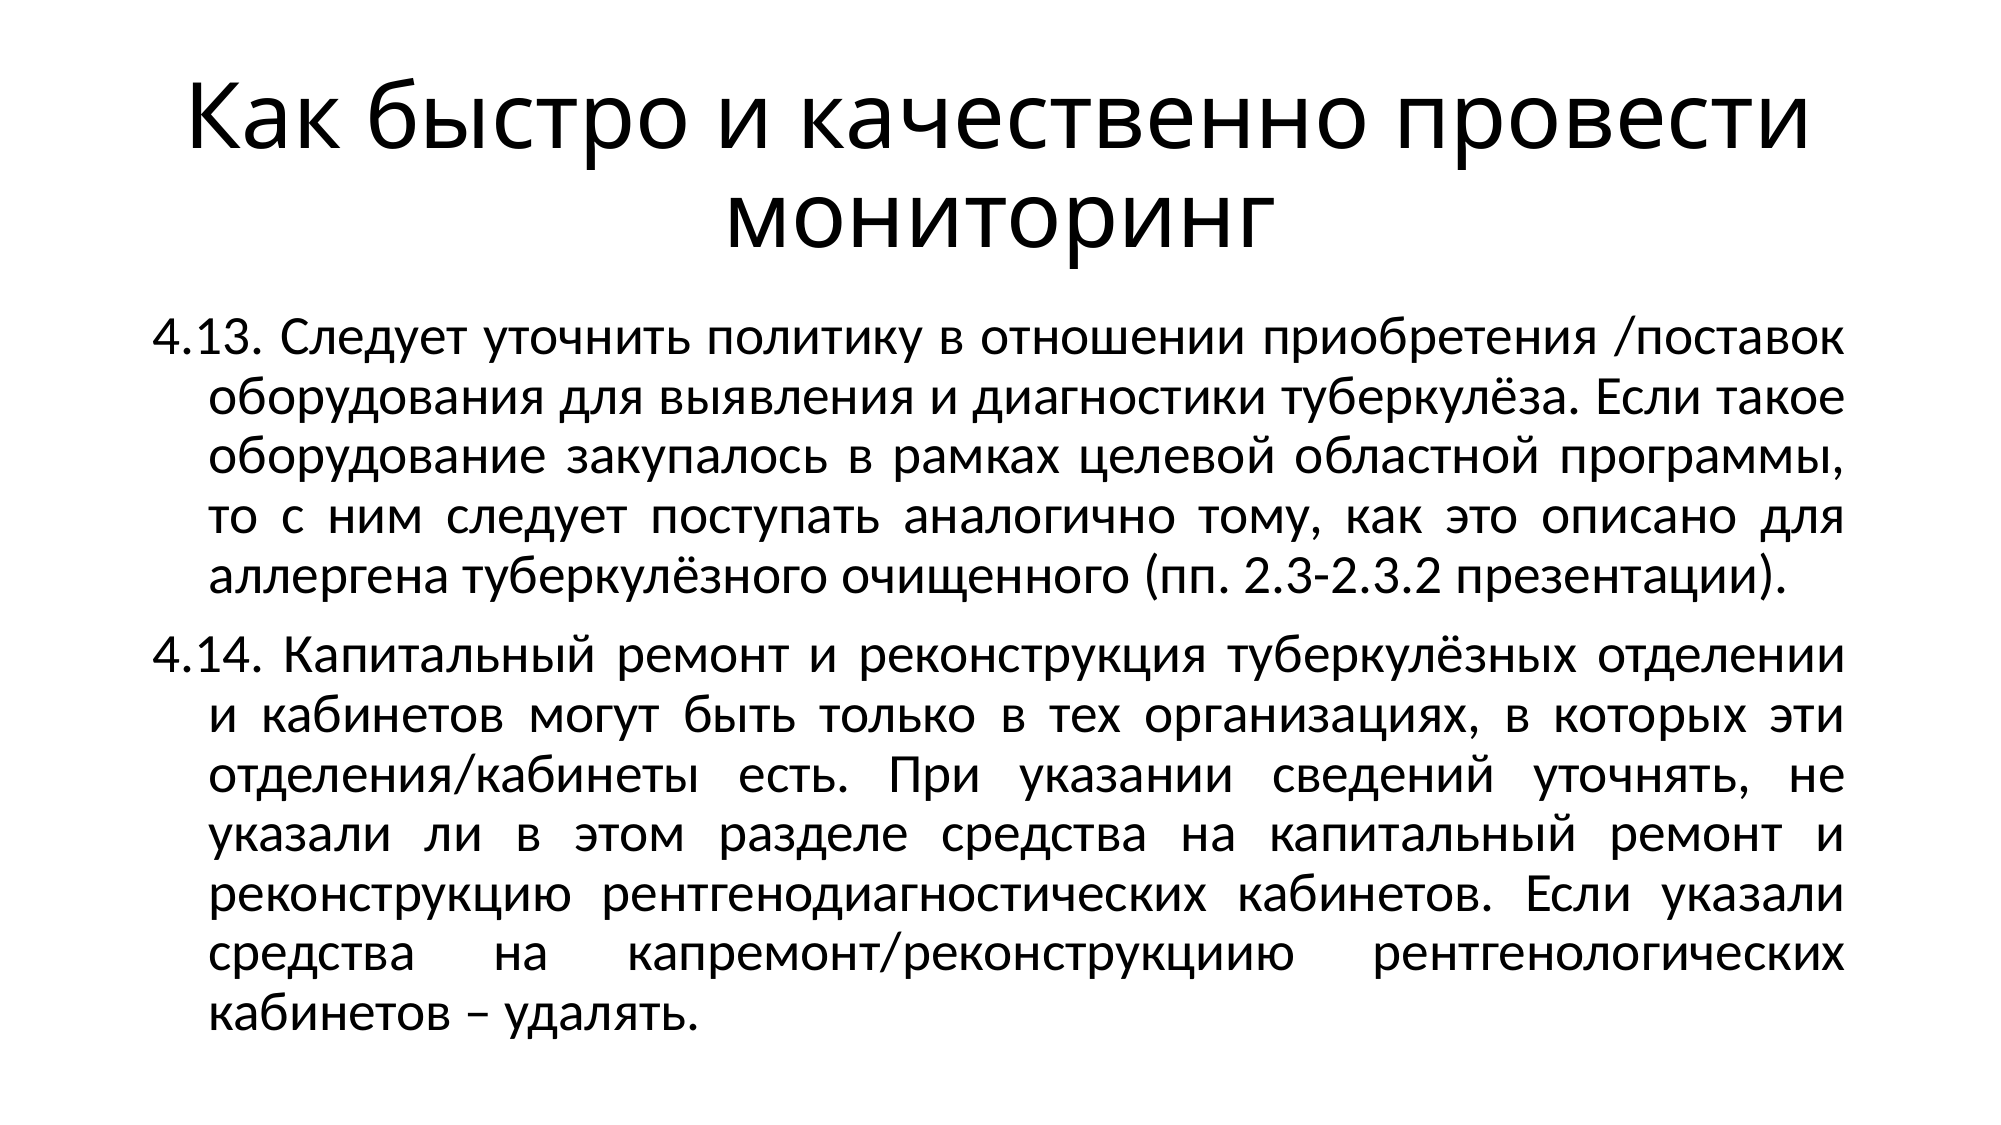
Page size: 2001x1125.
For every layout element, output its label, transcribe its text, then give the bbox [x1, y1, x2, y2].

list 4.13. Следует уточнить политику в отношении приобретения /поставок оборудования для выявления и диагностики туберкулёза. Если такое оборудование закупалось в рамках целевой областной программы, то с ним следует поступать аналогично тому, как это описано для аллергена туберкулёзного очищенного (пп. 2.3-2.3.2 презентации). 4.14. Капитальный ремонт и реконструкция туберкулёзных отделении и кабинетов могут быть только в тех организациях, в которых эти отделения/кабинеты есть. При указании сведений уточнять, не указали ли в этом разделе средства на капитальный ремонт и реконструкцию рентгенодиагностических кабинетов. Если указали средства на капремонт/реконструкциию рентгенологических кабинетов – удалять. [137, 299, 1863, 1100]
title Как быстро и качественно провести мониторинг [137, 59, 1863, 278]
